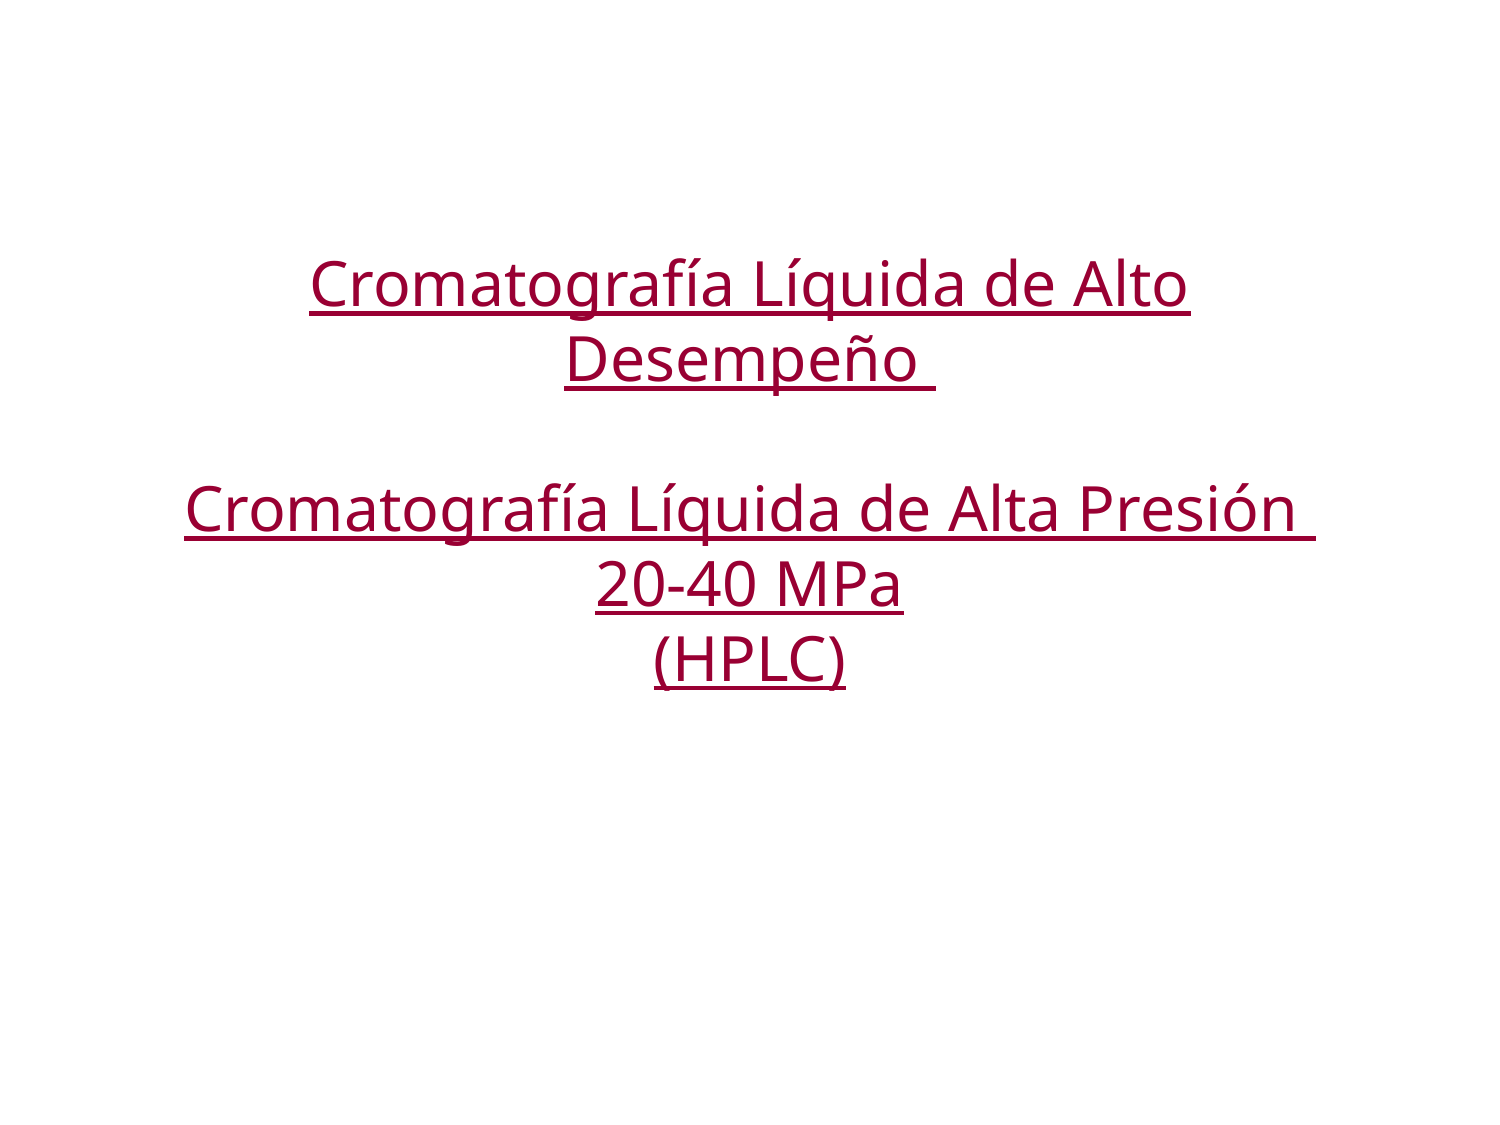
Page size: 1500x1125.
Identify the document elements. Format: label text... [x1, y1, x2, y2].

title Cromatografía Líquida de Alto Desempeño Cromatografía Líquida de Alta Presión 20-40 MPa (HPLC) [112, 374, 1388, 563]
